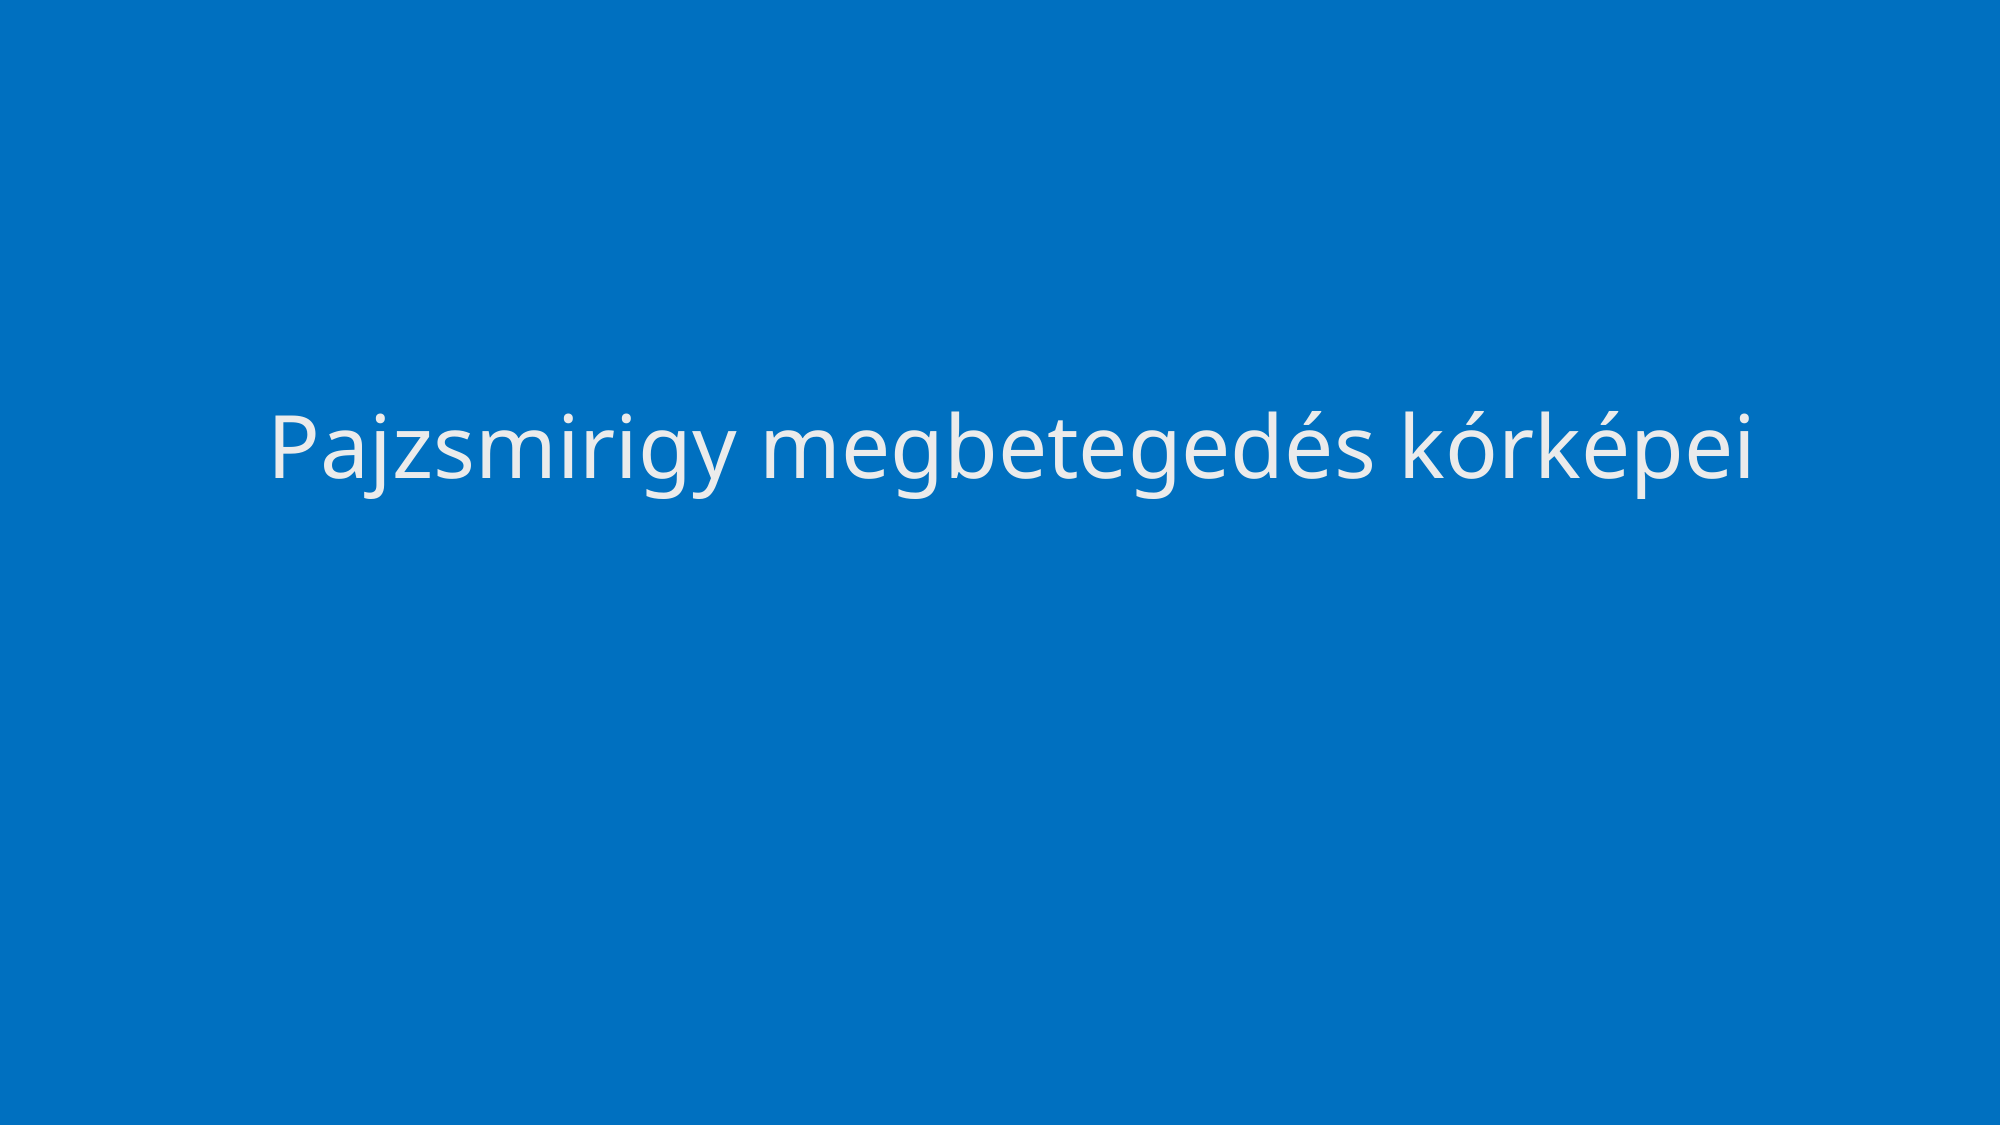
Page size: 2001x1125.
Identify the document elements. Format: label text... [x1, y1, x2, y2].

title Pajzsmirigy megbetegedés kórképei [153, 383, 1872, 613]
